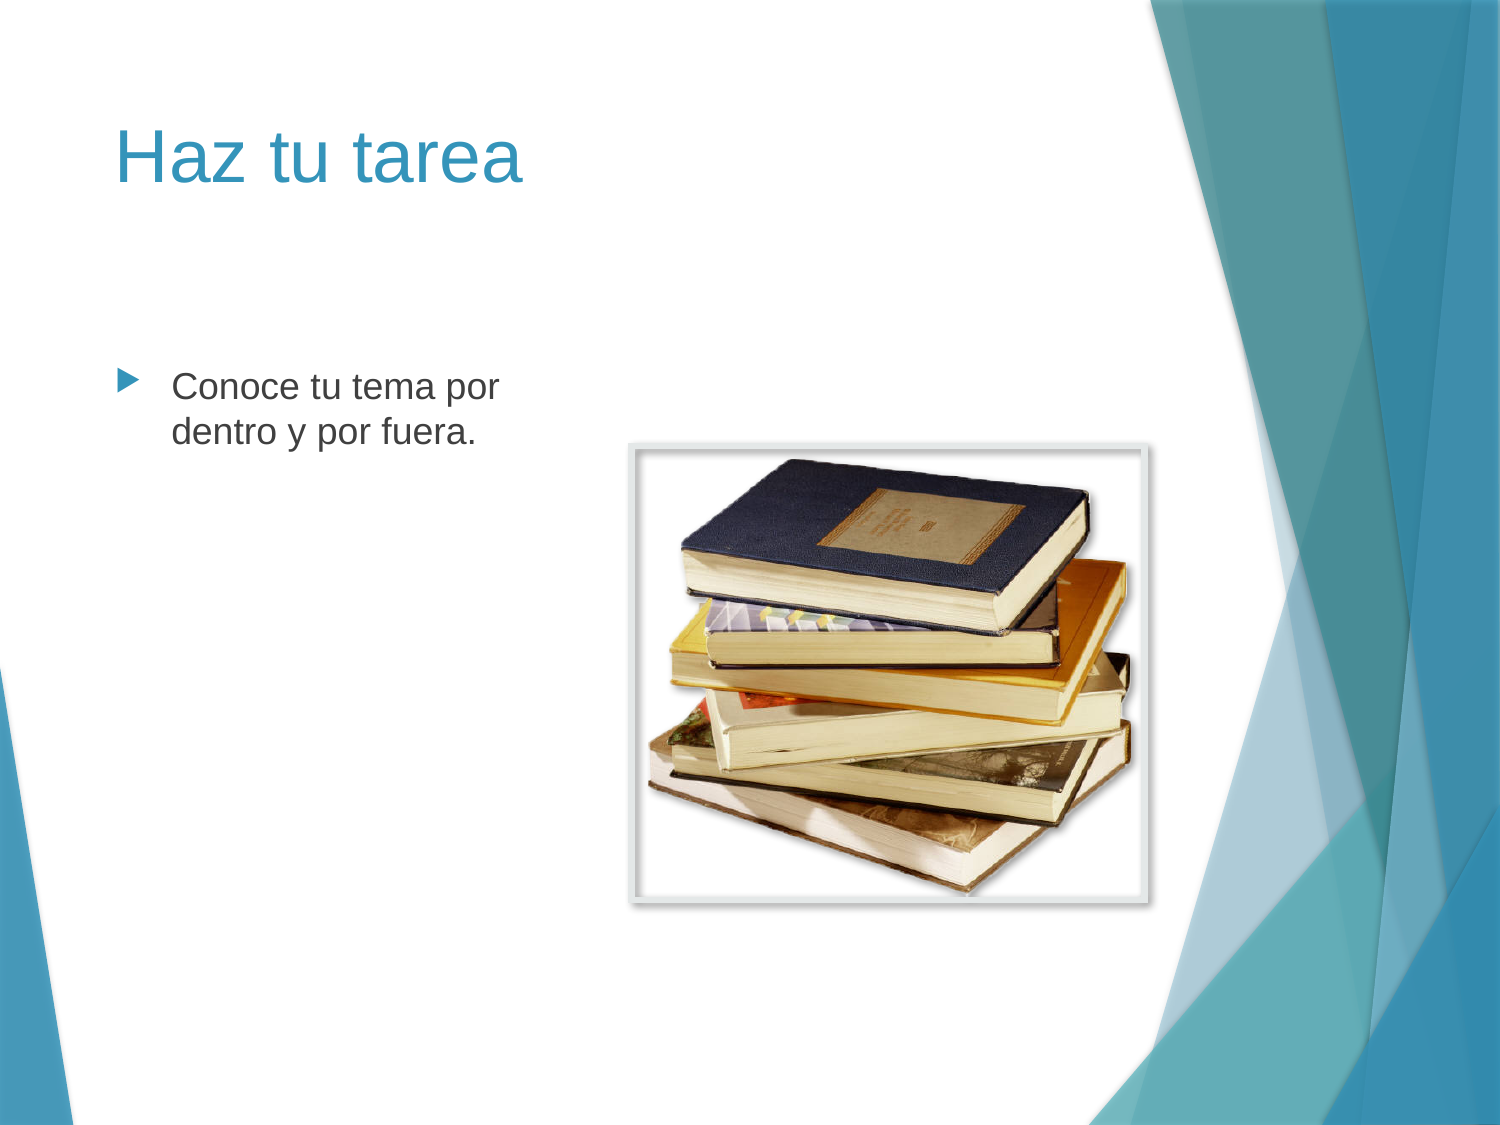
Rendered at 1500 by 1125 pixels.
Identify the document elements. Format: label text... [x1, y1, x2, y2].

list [634, 448, 1142, 897]
list Conoce tu tema por dentro y por fuera. [99, 354, 607, 992]
title Haz tu tarea [99, 99, 1142, 317]
